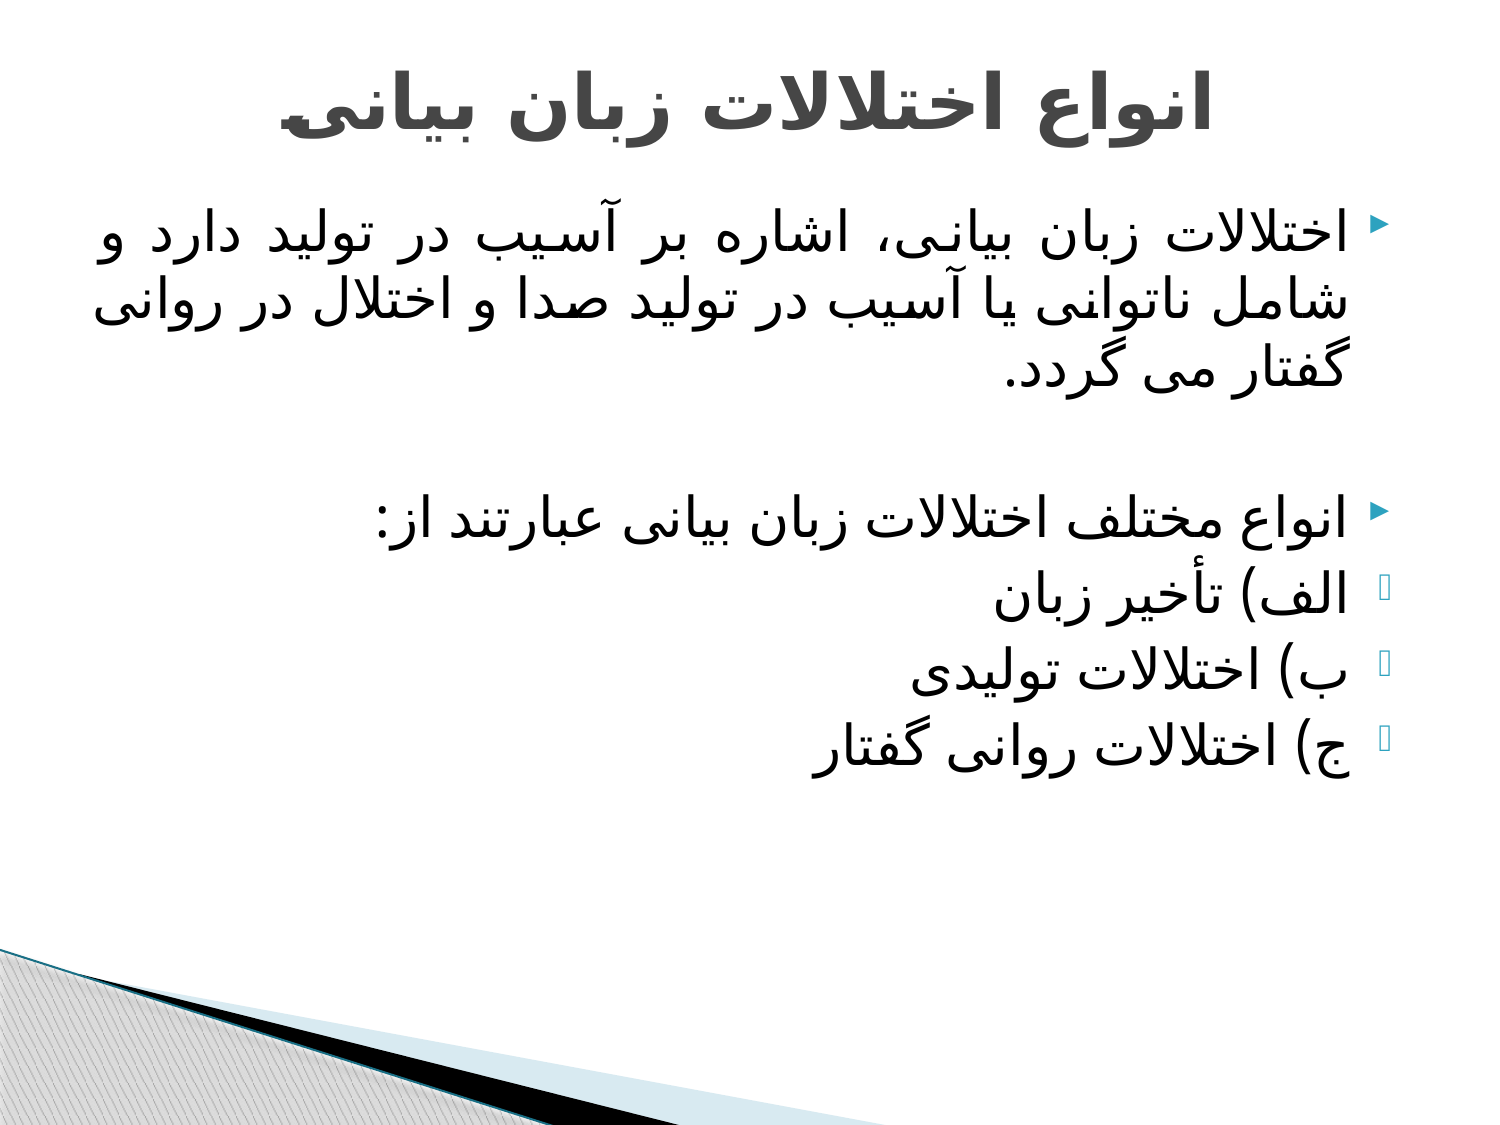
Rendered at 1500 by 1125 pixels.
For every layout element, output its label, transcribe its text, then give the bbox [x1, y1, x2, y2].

list اختلالات زبان بیانی، اشاره بر آسیب در تولید دارد و شامل ناتوانی یا آسیب در تولید صدا و اختلال در روانی گفتار می گردد. انواع مختلف اختلالات زبان بیانی عبارتند از: الف) تأخیر زبان ب) اختلالات تولیدی ج) اختلالات روانی گفتار [75, 187, 1425, 986]
title انواع اختلالات زبان بیانی [75, 45, 1425, 153]
